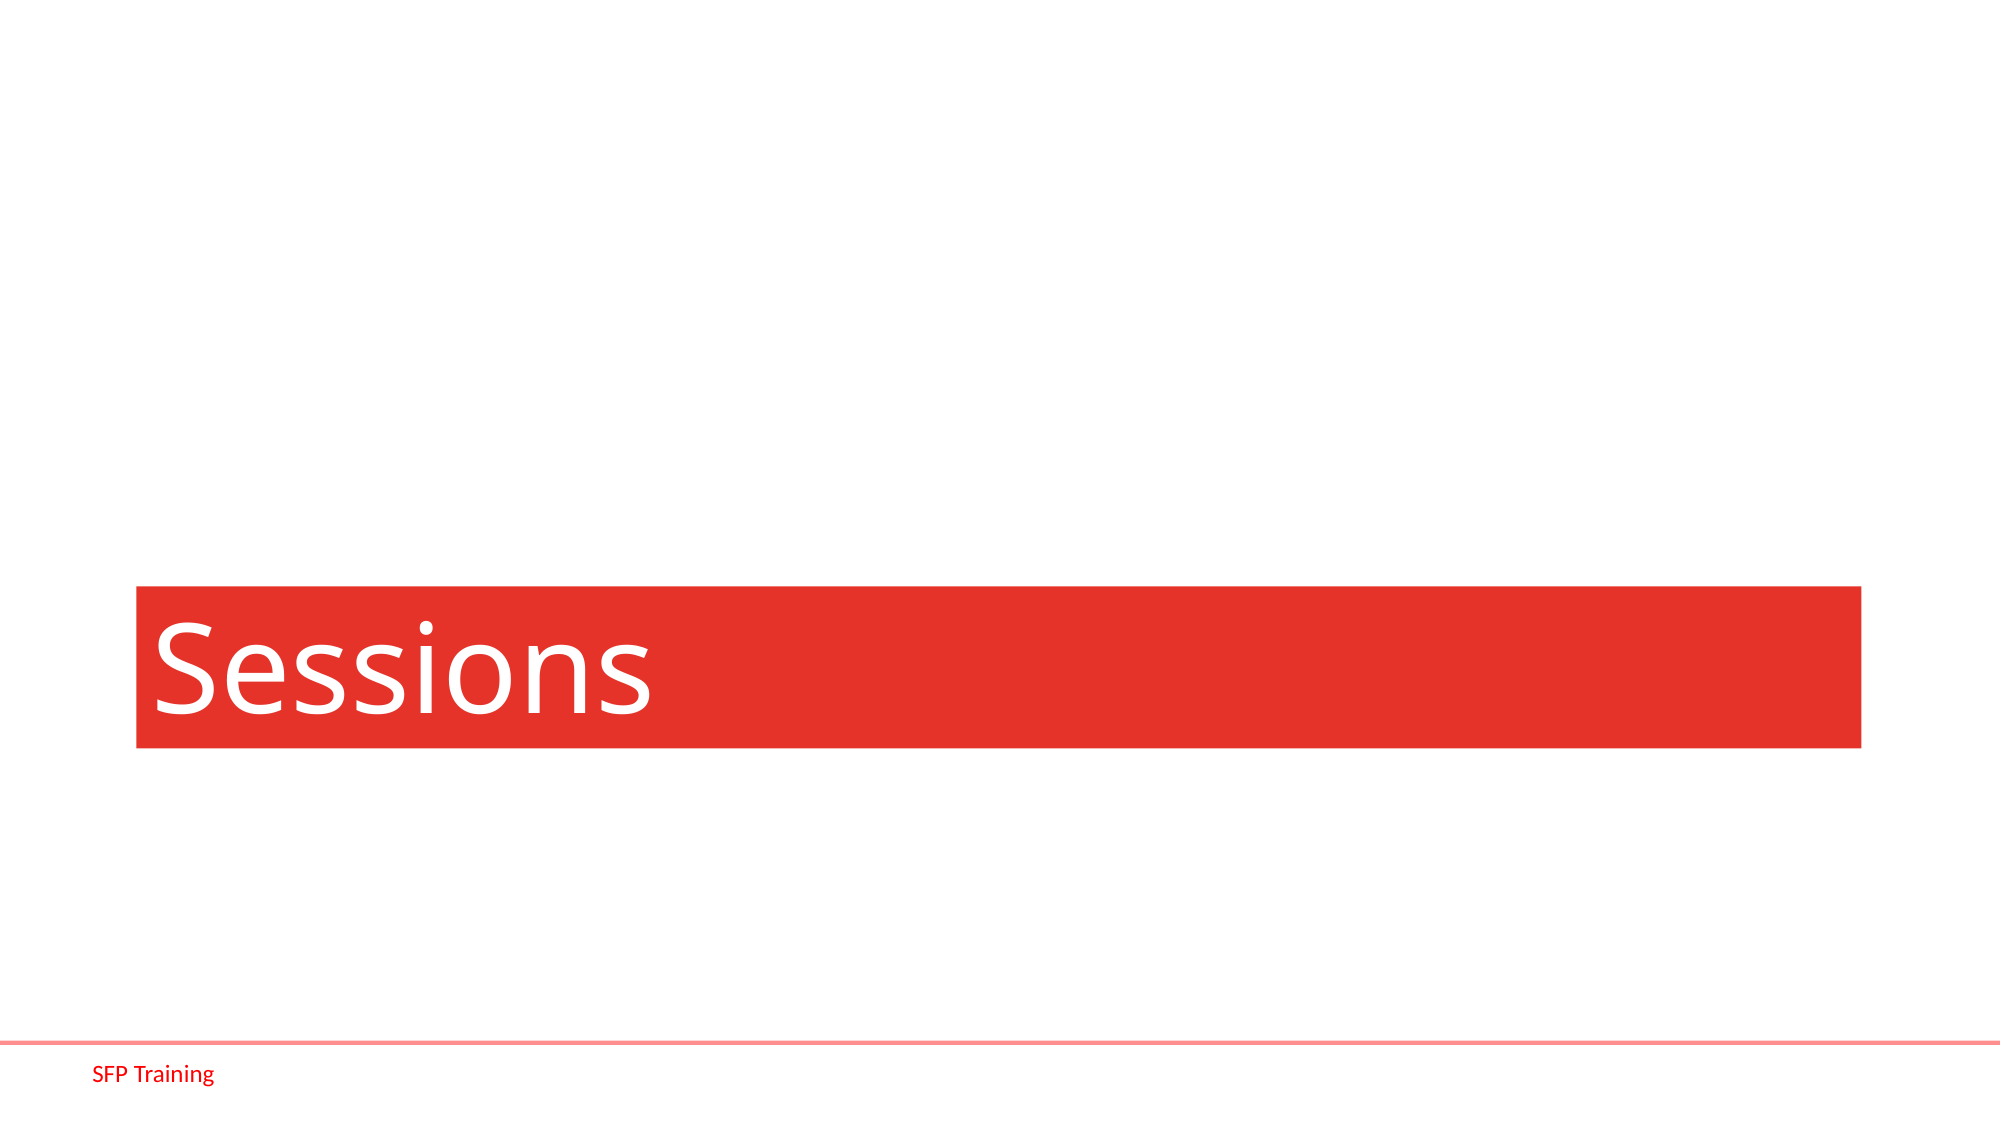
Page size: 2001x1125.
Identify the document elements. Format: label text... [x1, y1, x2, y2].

footer SFP Training [0, 1045, 494, 1103]
title Session 4: Additional Sessions [136, 586, 1862, 749]
